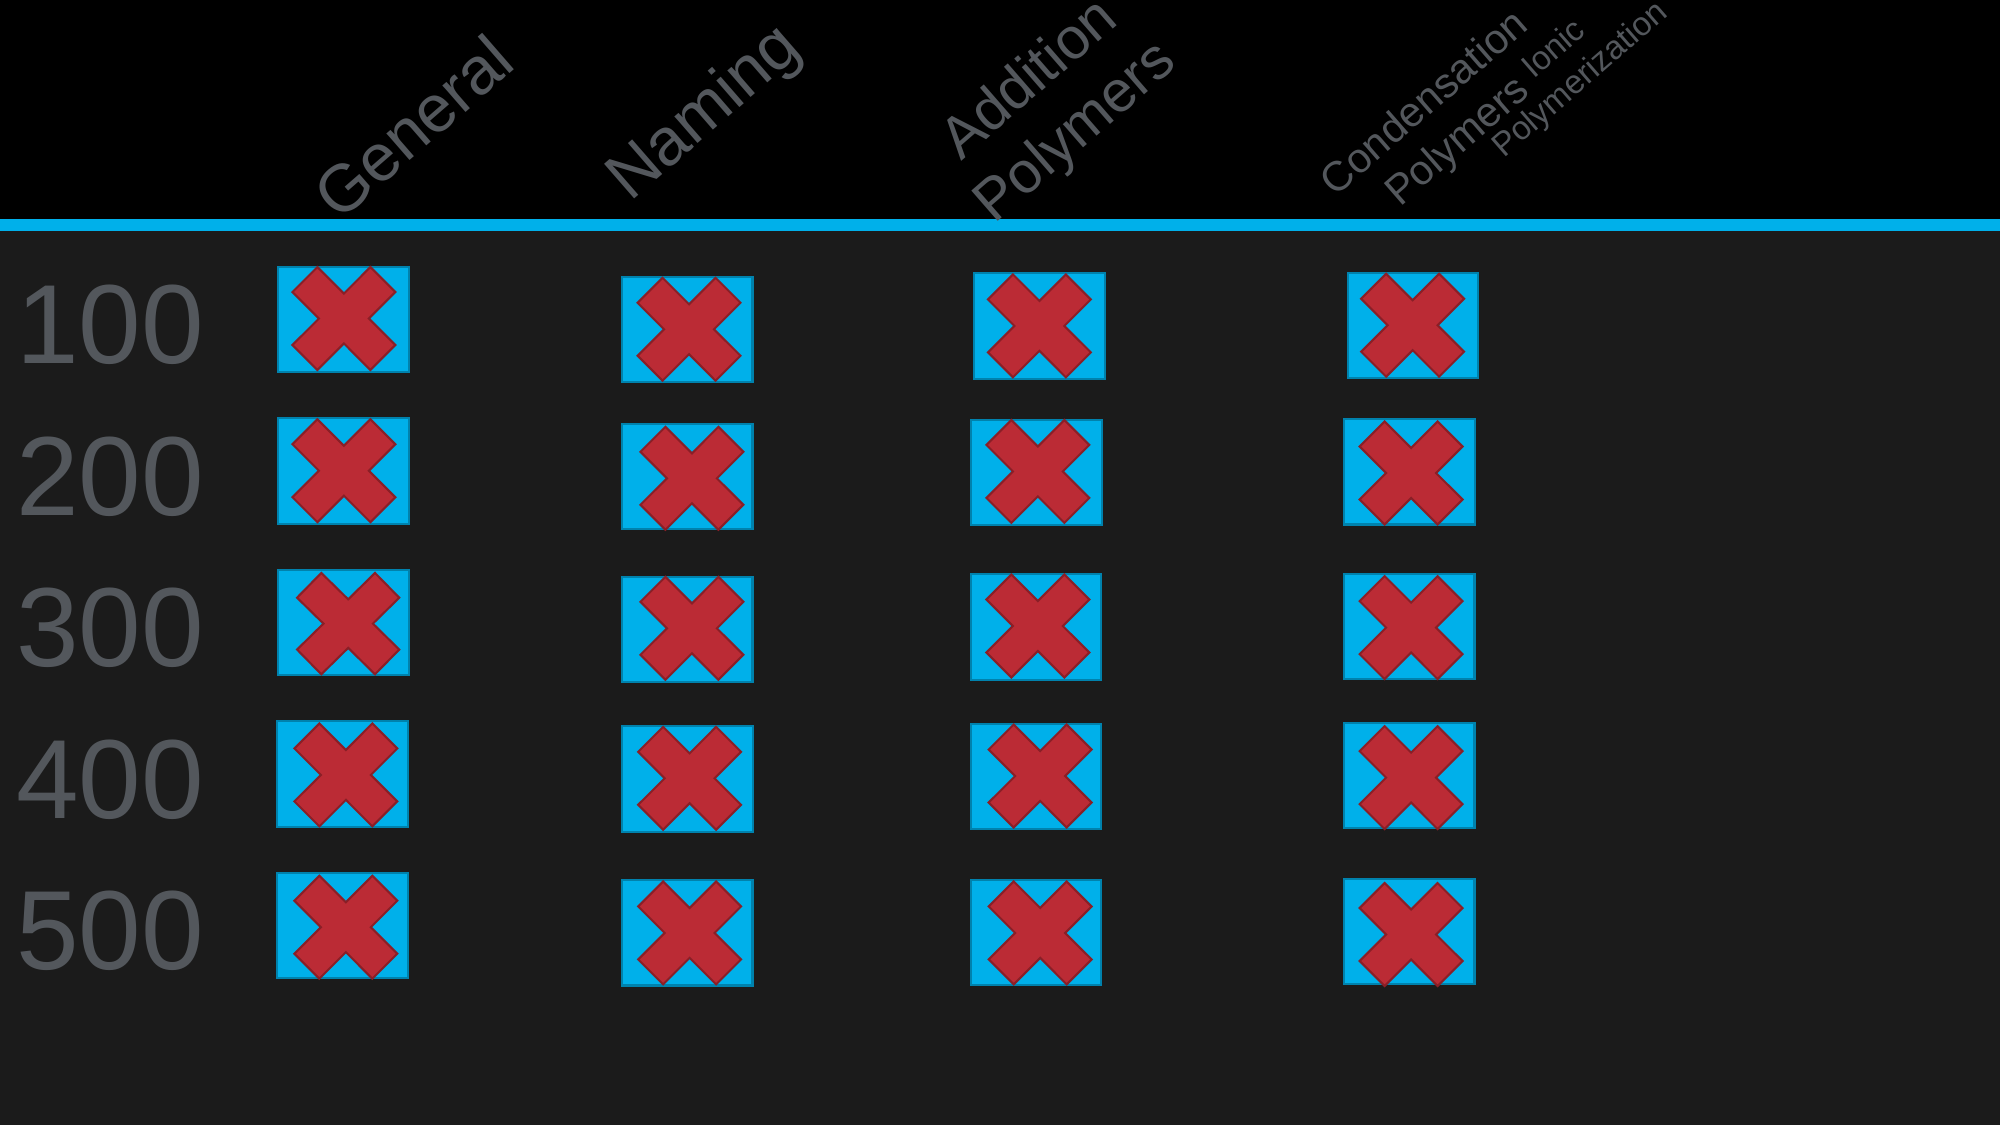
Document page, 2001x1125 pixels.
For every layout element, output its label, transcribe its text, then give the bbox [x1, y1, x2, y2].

text_box [277, 266, 410, 373]
text_box [1347, 272, 1386, 379]
text_box [621, 576, 754, 683]
text_box [1358, 724, 1465, 831]
text_box [1014, 879, 1066, 905]
text_box [638, 575, 745, 682]
text_box [290, 417, 397, 524]
text_box 500 [0, 849, 219, 1000]
text_box [970, 723, 1102, 830]
text_box 400 [0, 698, 219, 849]
text_box [1359, 272, 1466, 379]
text_box [636, 276, 742, 383]
text_box [1440, 272, 1479, 379]
text_box [986, 272, 1093, 379]
text_box Condensation Polymers [1291, 0, 1542, 257]
text_box [636, 725, 743, 832]
text_box [292, 721, 399, 828]
text_box [970, 419, 1103, 526]
text_box [1387, 272, 1438, 298]
text_box [621, 879, 754, 987]
text_box [276, 872, 409, 979]
text_box [973, 272, 1106, 380]
text_box General [279, 0, 544, 248]
text_box Ionic Polymerization [1439, 0, 1690, 179]
text_box [1067, 879, 1102, 986]
text_box [664, 276, 714, 301]
text_box [970, 573, 1102, 681]
text_box [1343, 722, 1476, 829]
text_box [636, 879, 743, 986]
text_box [1015, 961, 1065, 986]
text_box [1358, 420, 1465, 526]
text_box [1358, 881, 1465, 988]
text_box [716, 276, 754, 383]
text_box [638, 425, 745, 532]
text_box [276, 720, 409, 828]
text_box [987, 879, 1094, 986]
text_box Naming [570, 0, 829, 229]
text_box [290, 265, 397, 372]
text_box 300 [0, 546, 219, 697]
text_box Addition Polymers [894, 0, 1203, 249]
text_box [970, 879, 1013, 986]
text_box [292, 874, 399, 981]
text_box 200 [0, 395, 219, 546]
text_box [984, 573, 1091, 679]
text_box 100 [0, 243, 219, 394]
text_box [987, 723, 1094, 829]
text_box [621, 276, 662, 383]
text_box [277, 417, 410, 525]
text_box [1343, 878, 1476, 985]
text_box [984, 418, 1091, 525]
text_box [277, 569, 410, 676]
text_box [1343, 573, 1476, 680]
text_box [295, 571, 401, 676]
text_box [1387, 353, 1438, 379]
text_box [1358, 574, 1465, 681]
text_box [663, 357, 715, 383]
text_box [1343, 418, 1476, 526]
text_box [621, 423, 754, 530]
text_box [621, 725, 754, 833]
